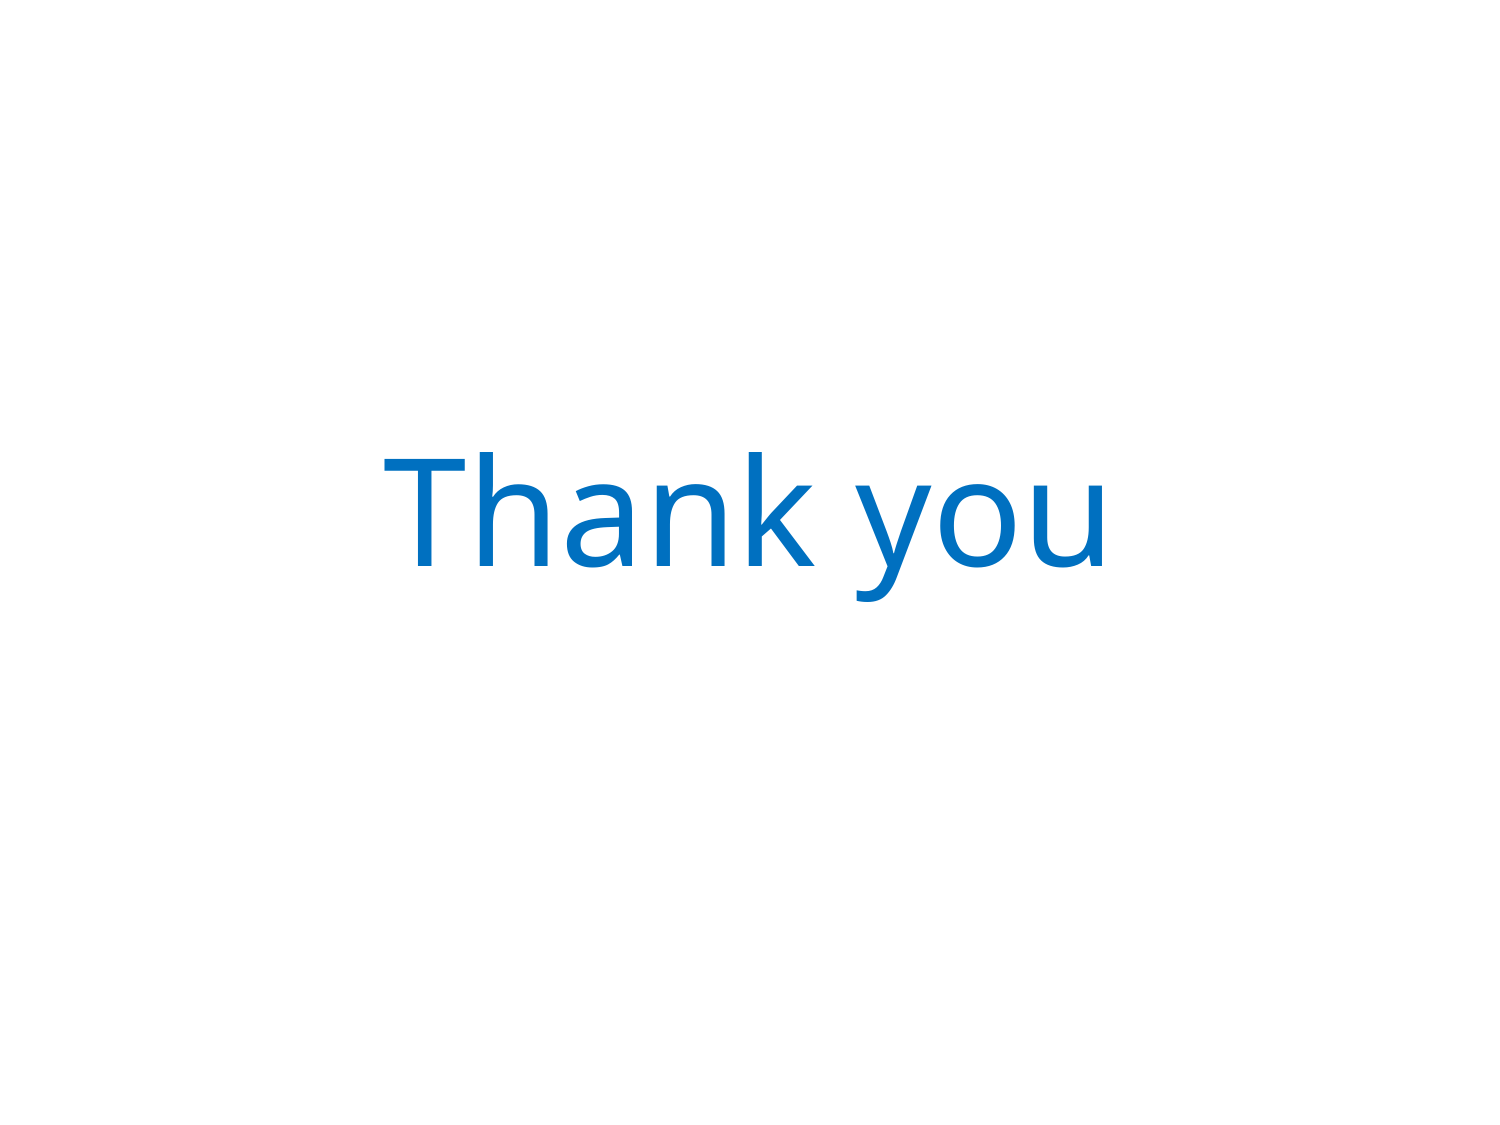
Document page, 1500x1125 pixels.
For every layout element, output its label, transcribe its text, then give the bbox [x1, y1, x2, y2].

title Thank you [75, 412, 1425, 600]
